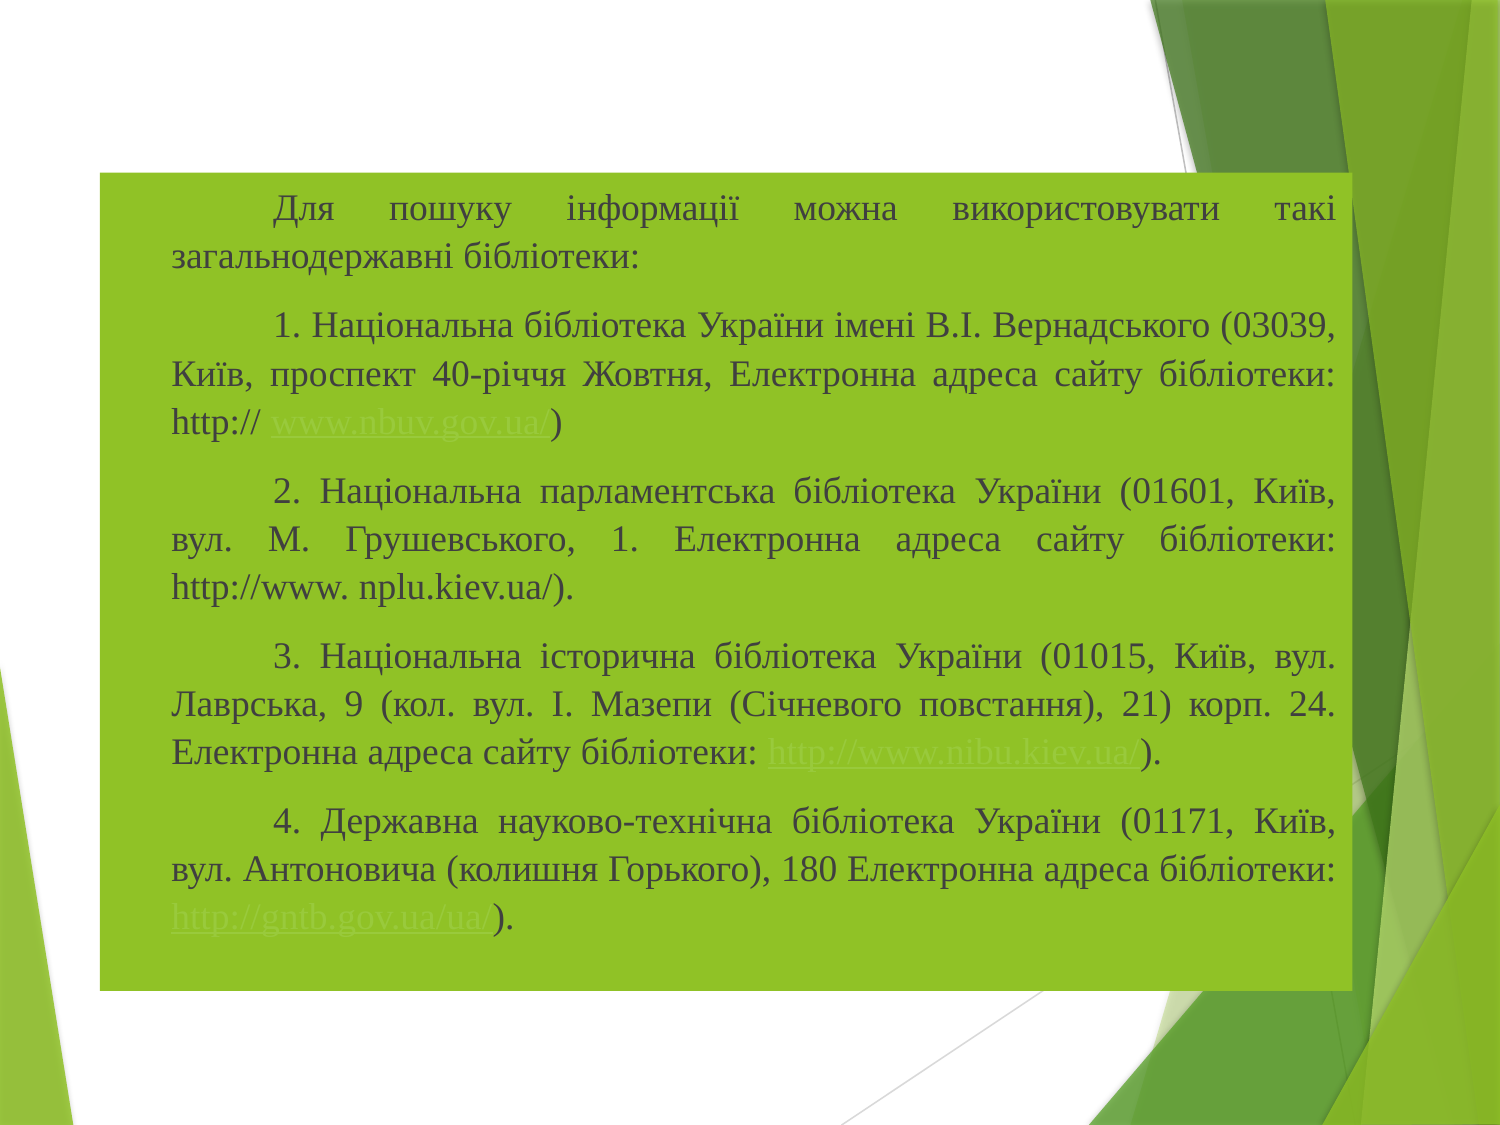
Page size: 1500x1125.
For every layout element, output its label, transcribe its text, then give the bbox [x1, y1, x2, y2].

list Для пошуку інформації можна використовувати такі загальнодержавні бібліотеки: 1. Національна бібліотека України імені В.І. Вернадського (03039, Київ, проспект 40-річчя Жовтня, Електронна адреса сайту бібліотеки: http:// www.nbuv.gov.ua/) 2. Національна парламентська бібліотека України (01601, Київ, вул. М. Грушевського, 1. Електронна адреса сайту бібліотеки: http://www. nplu.kiev.ua/). 3. Національна історична бібліотека України (01015, Київ, вул. Лаврська, 9 (кол. вул. І. Мазепи (Січневого повстання), 21) корп. 24. Електронна адреса сайту бібліотеки: http://www.nibu.kiev.ua/). 4. Державна науково-технічна бібліотека України (01171, Київ, вул. Антоновича (колишня Горького), 180 Електронна адреса бібліотеки: http://gntb.gov.ua/ua/). [99, 172, 1353, 991]
